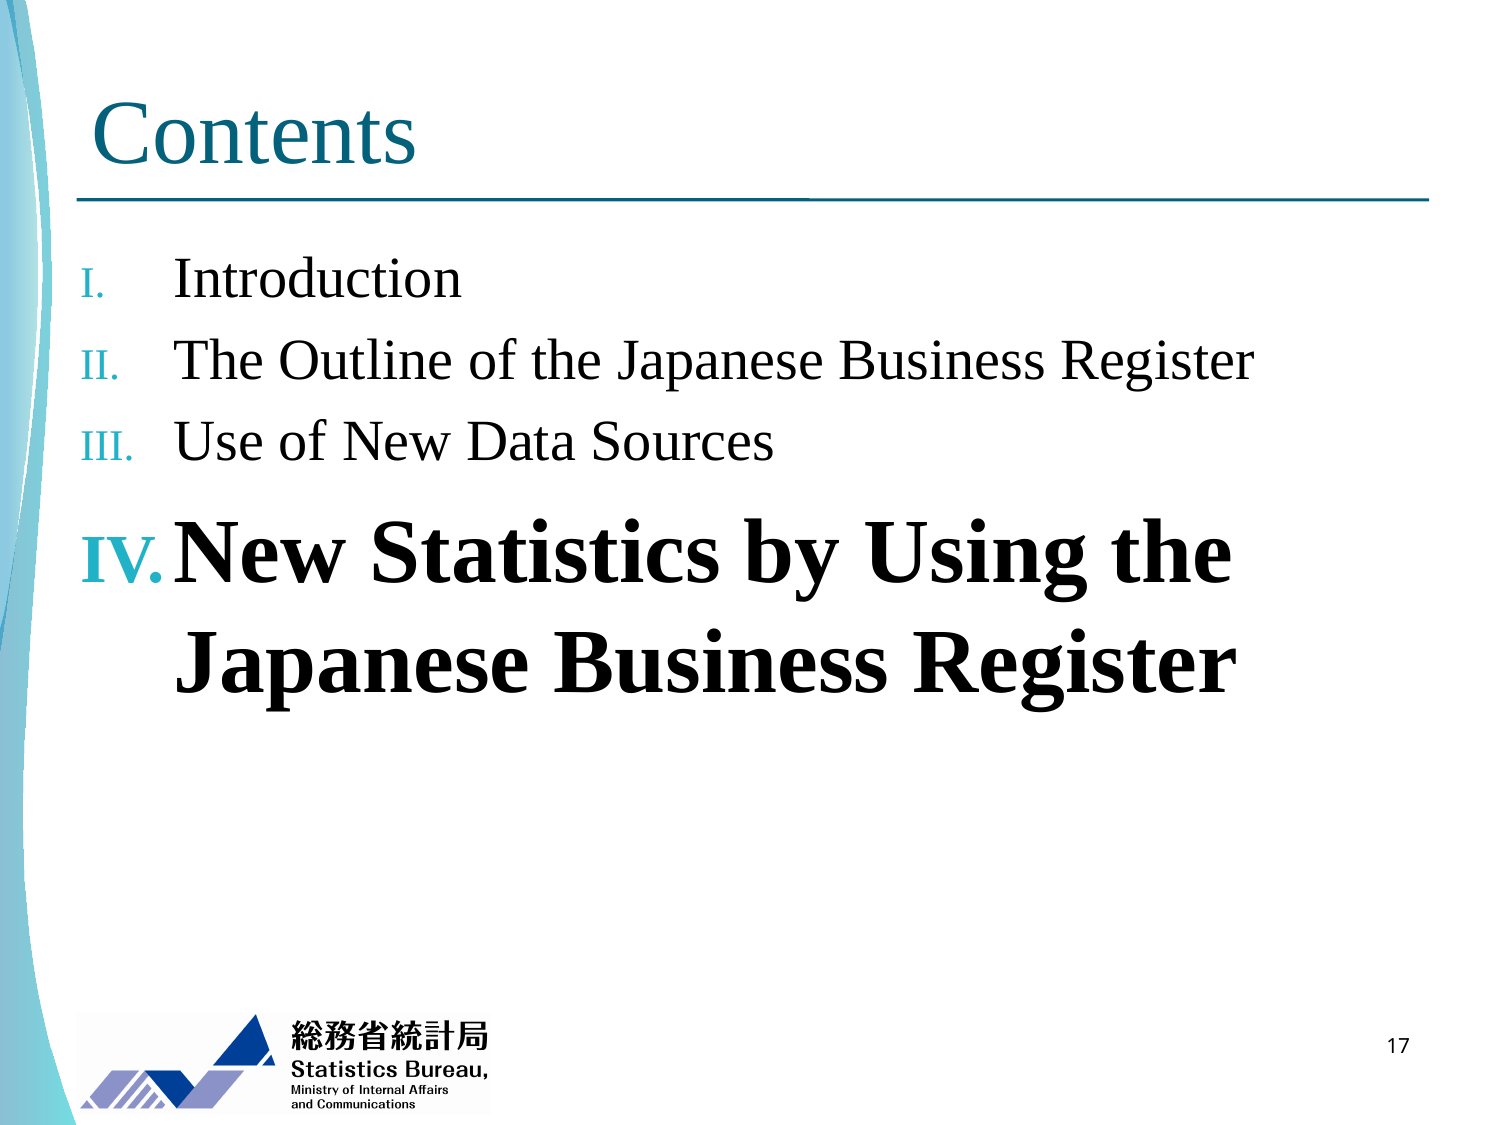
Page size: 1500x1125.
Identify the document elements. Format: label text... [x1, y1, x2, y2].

slide_number 17 [1074, 1024, 1426, 1101]
list Introduction The Outline of the Japanese Business Register Use of New Data Sources New Statistics by Using the Japanese Business Register [64, 231, 1495, 1006]
title Contents [76, 2, 1427, 190]
picture [76, 1012, 491, 1115]
